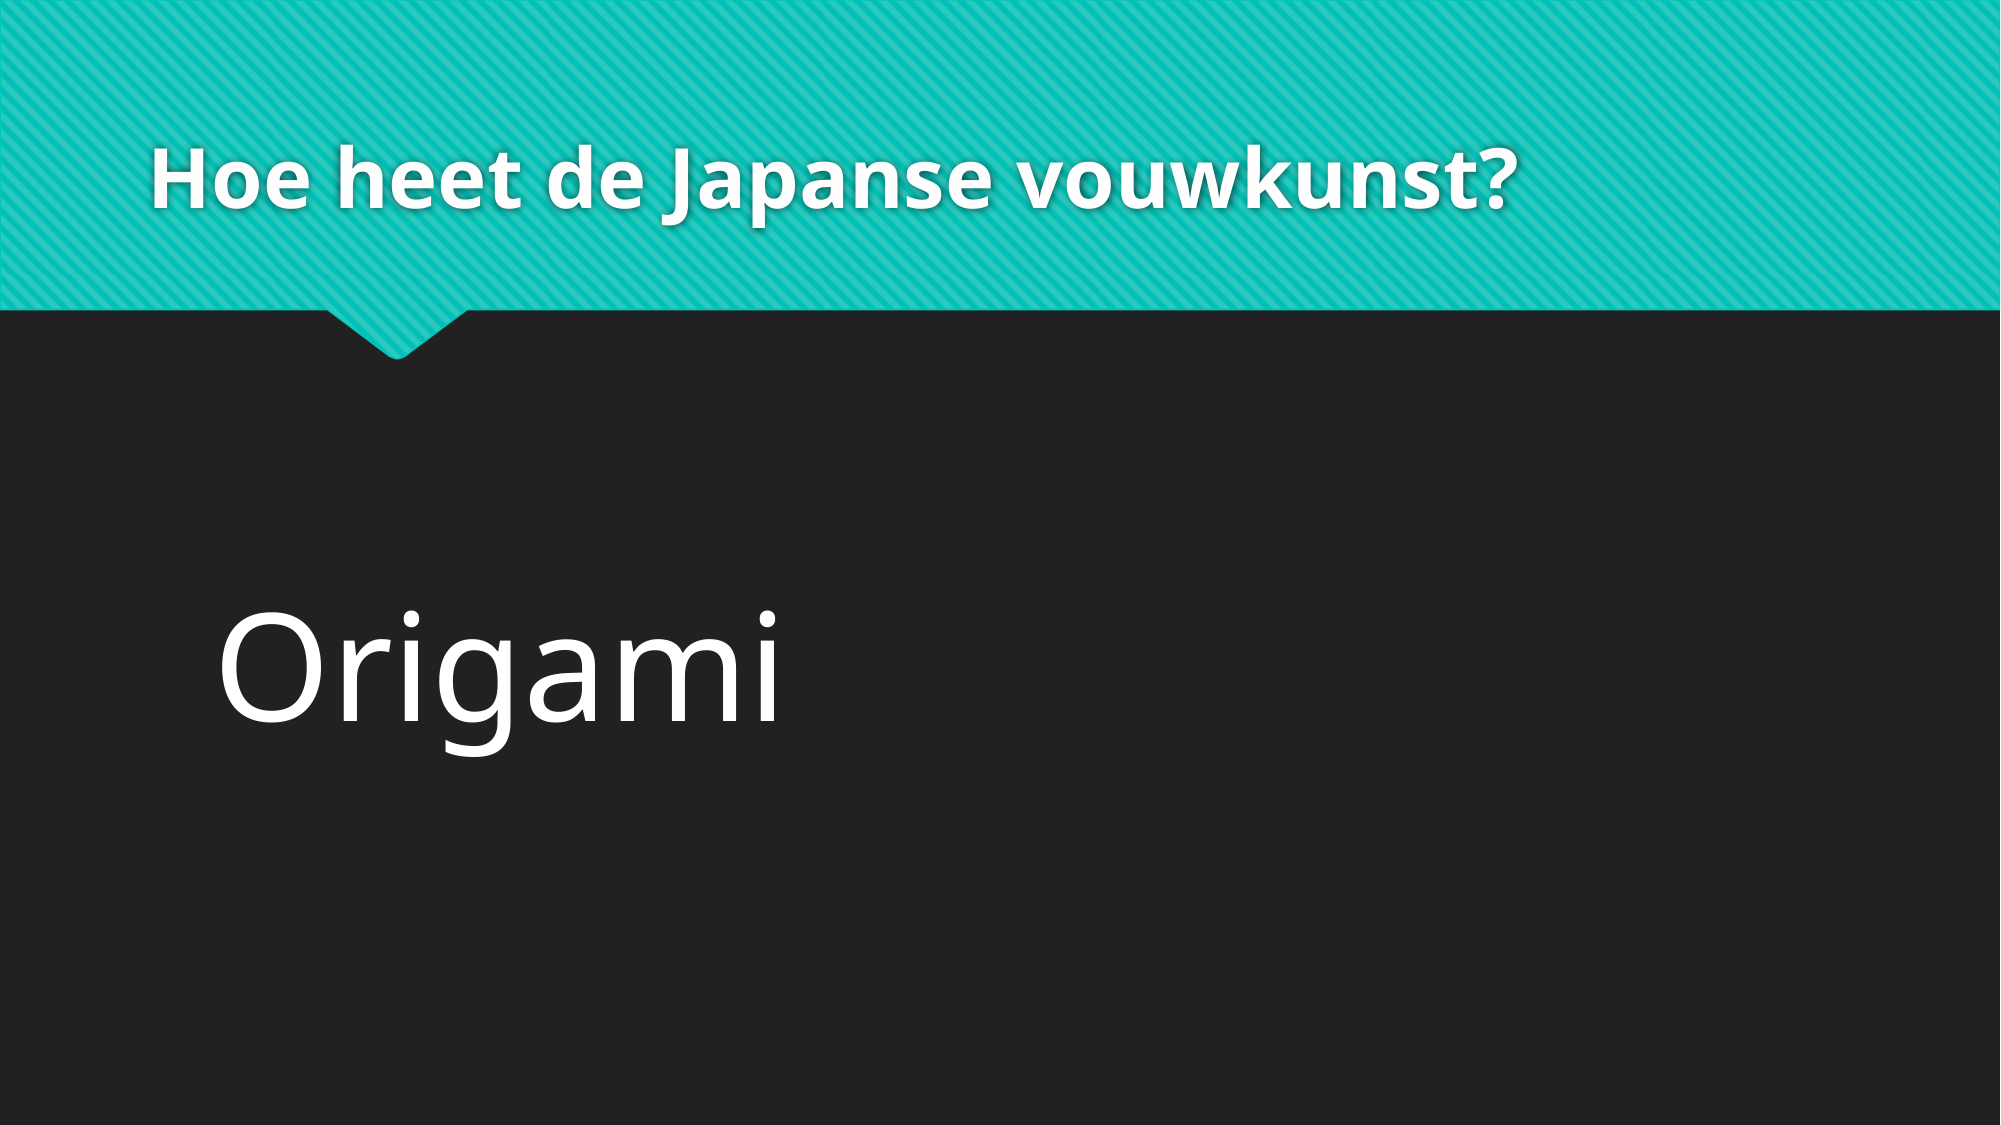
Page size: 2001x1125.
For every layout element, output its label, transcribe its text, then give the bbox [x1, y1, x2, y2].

text_box Origami [199, 564, 1866, 760]
title Hoe heet de Japanse vouwkunst? [132, 73, 1868, 233]
